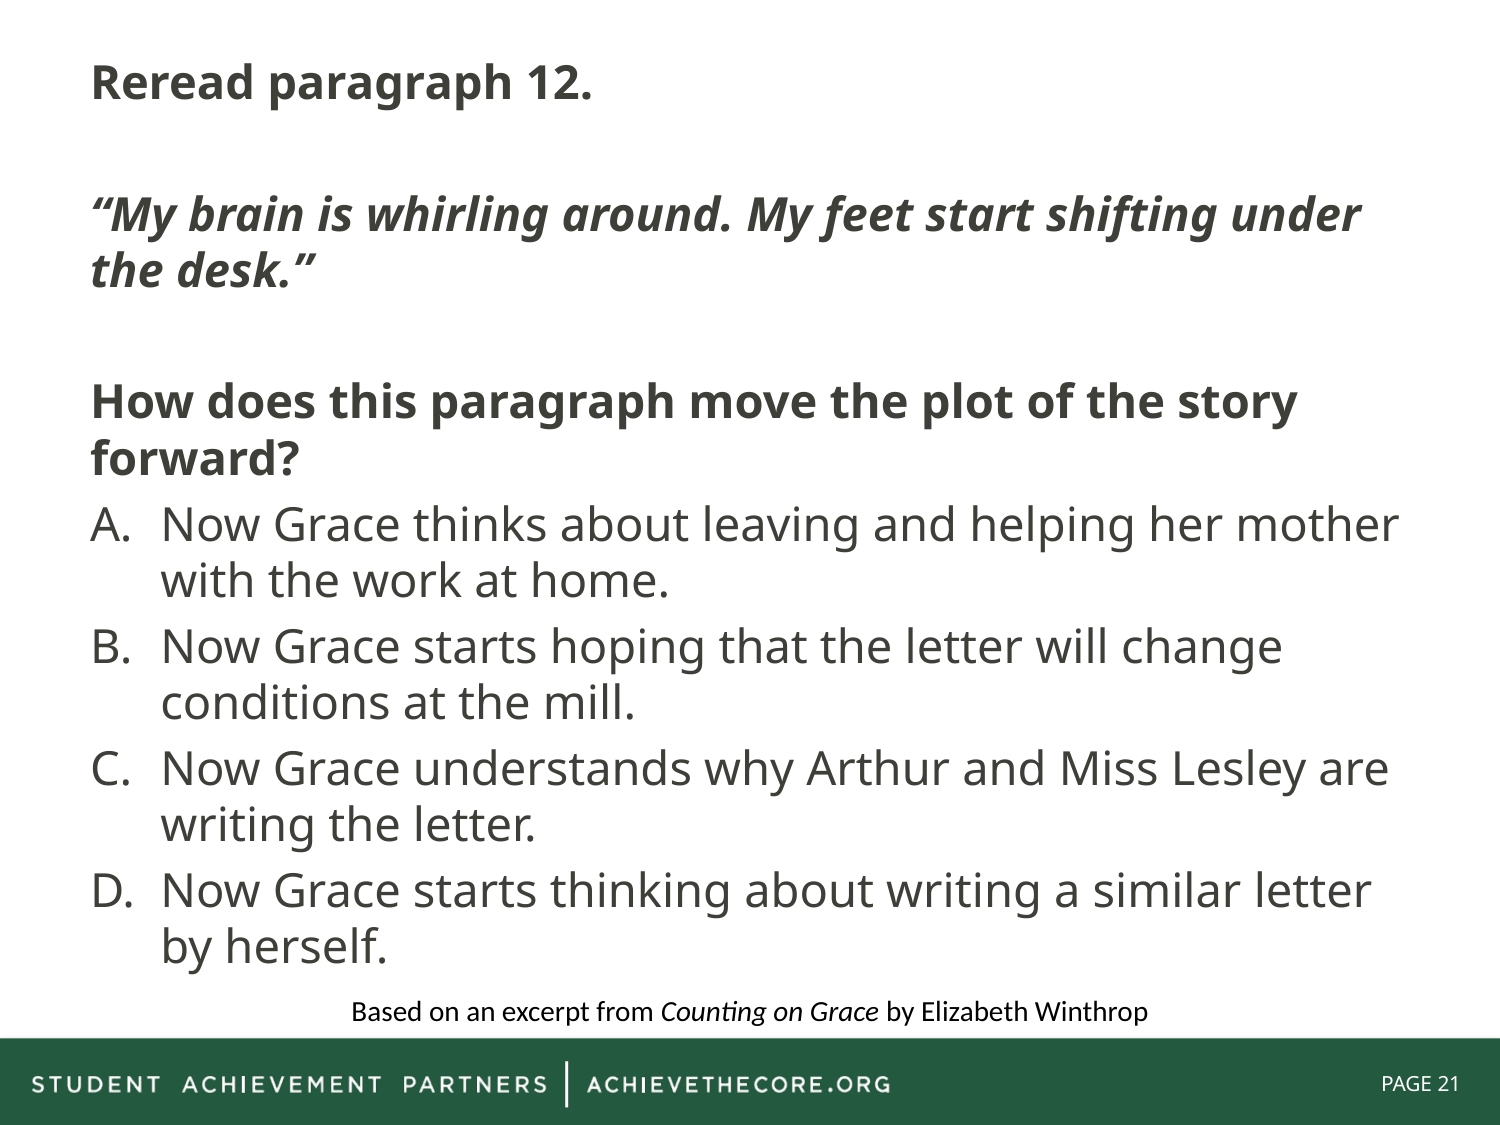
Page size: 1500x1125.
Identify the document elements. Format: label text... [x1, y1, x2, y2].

text_box Based on an excerpt from Counting on Grace by Elizabeth Winthrop [74, 984, 1425, 1035]
list Reread paragraph 12. “My brain is whirling around. My feet start shifting under the desk.” How does this paragraph move the plot of the story forward? Now Grace thinks about leaving and helping her mother with the work at home. Now Grace starts hoping that the letter will change conditions at the mill. Now Grace understands why Arthur and Miss Lesley are writing the letter. Now Grace starts thinking about writing a similar letter by herself. [75, 45, 1425, 983]
